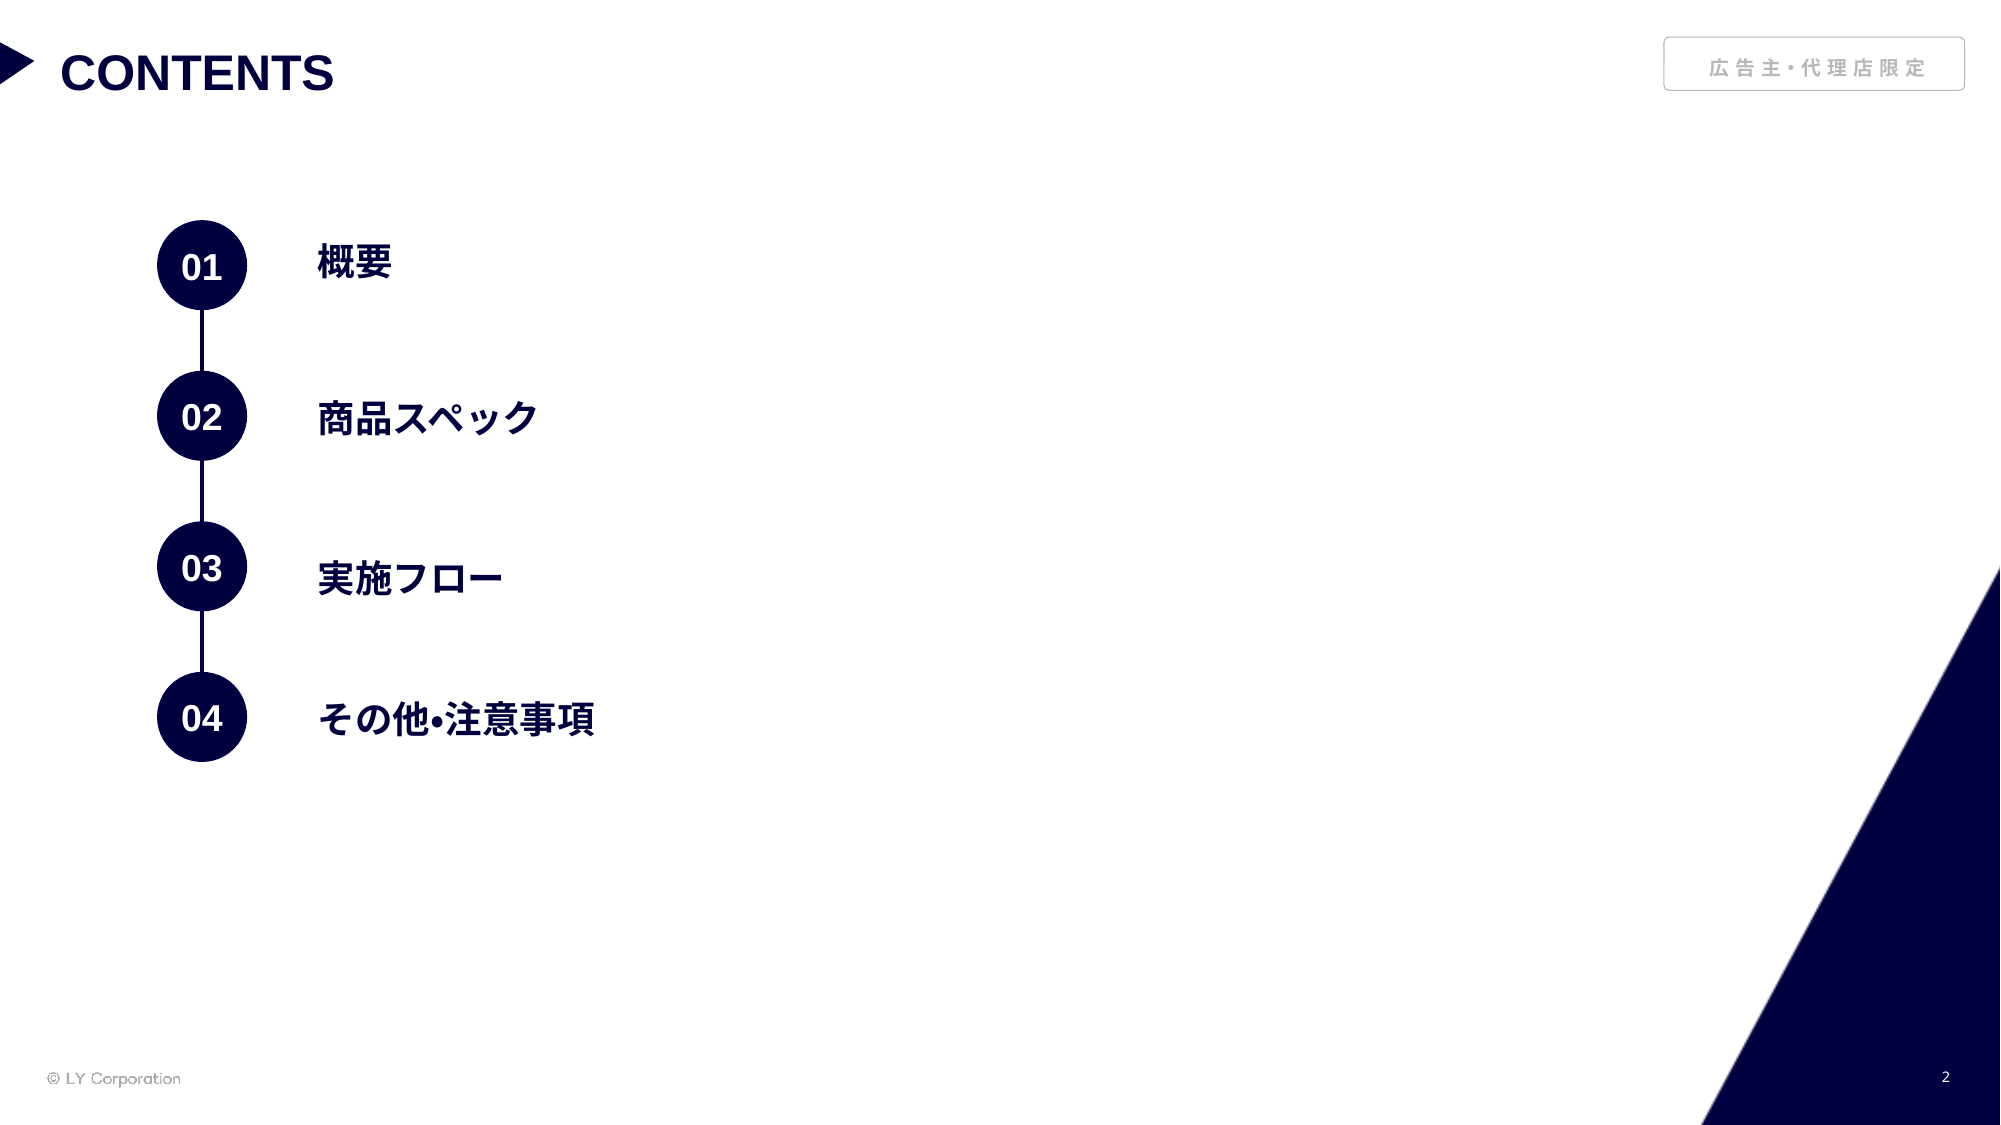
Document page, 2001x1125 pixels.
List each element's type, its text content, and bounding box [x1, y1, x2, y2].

text_box その他・注意事項 [303, 693, 1192, 753]
picture [34, 1058, 193, 1101]
list 概要 [303, 235, 1192, 295]
list 実施フロー [303, 552, 1847, 612]
list 商品スペック [303, 392, 1192, 452]
